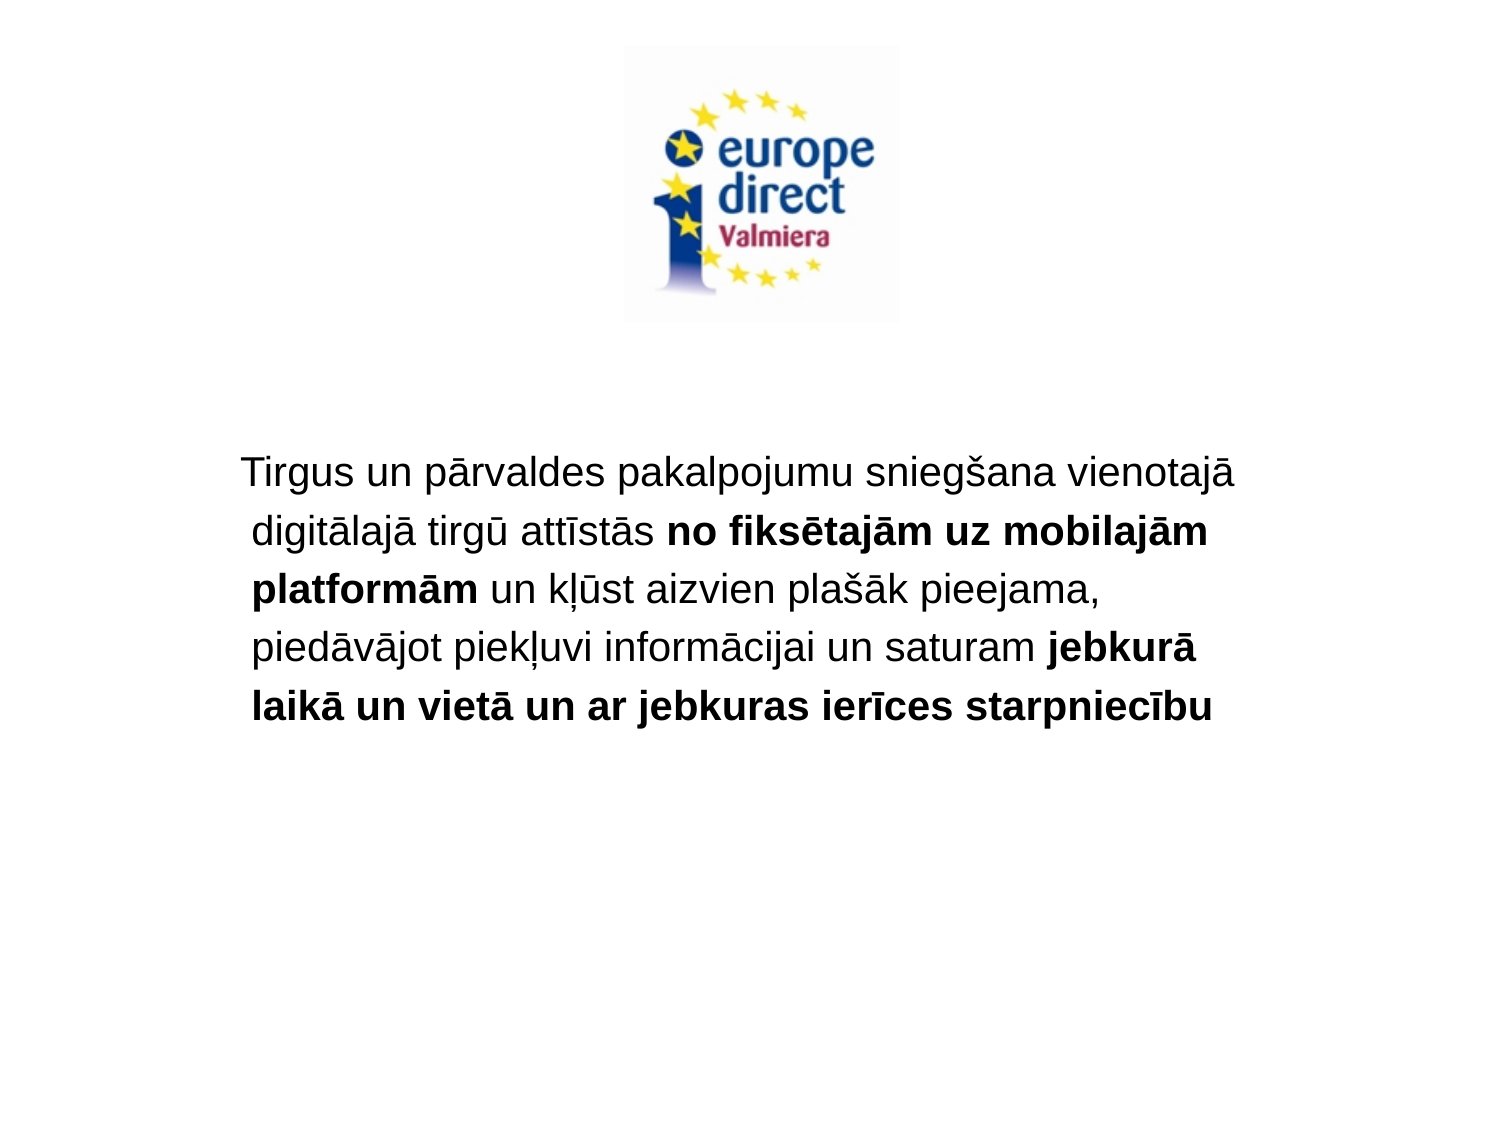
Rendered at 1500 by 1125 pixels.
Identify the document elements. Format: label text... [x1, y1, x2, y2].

picture [624, 45, 901, 323]
subtitle Tirgus un pārvaldes pakalpojumu sniegšana vienotajā digitālajā tirgū attīstās no fiksētajām uz mobilajām platformām un kļūst aizvien plašāk pieejama, piedāvājot piekļuvi informācijai un saturam jebkurā laikā un vietā un ar jebkuras ierīces starpniecību [225, 437, 1275, 925]
